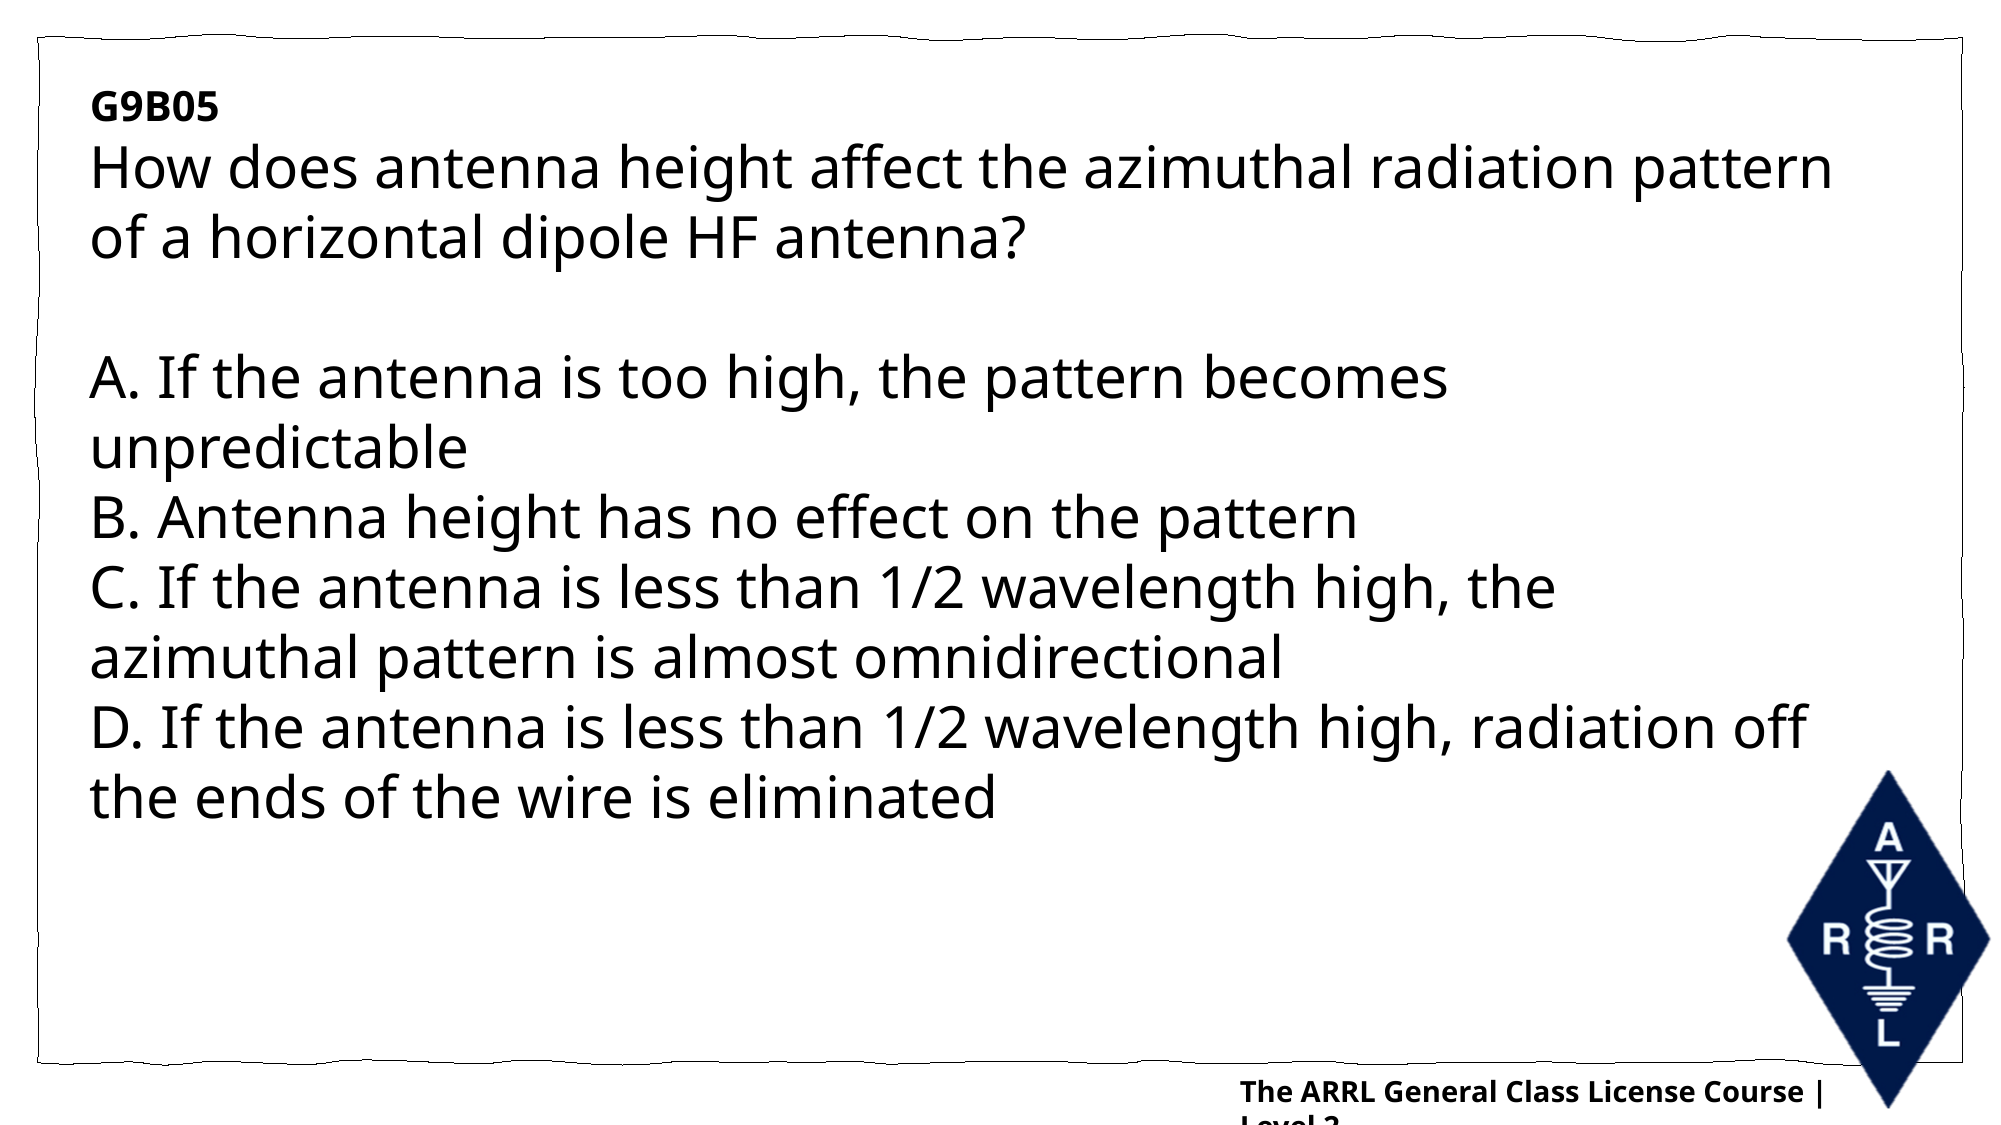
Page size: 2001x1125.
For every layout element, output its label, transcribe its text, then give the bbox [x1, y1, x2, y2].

text_box G9B05 How does antenna height affect the azimuthal radiation pattern of a horizontal dipole HF antenna? A. If the antenna is too high, the pattern becomes unpredictable B. Antenna height has no effect on the pattern C. If the antenna is less than 1/2 wavelength high, the azimuthal pattern is almost omnidirectional D. If the antenna is less than 1/2 wavelength high, radiation off the ends of the wire is eliminated [75, 72, 1850, 838]
picture [1773, 752, 1999, 1125]
